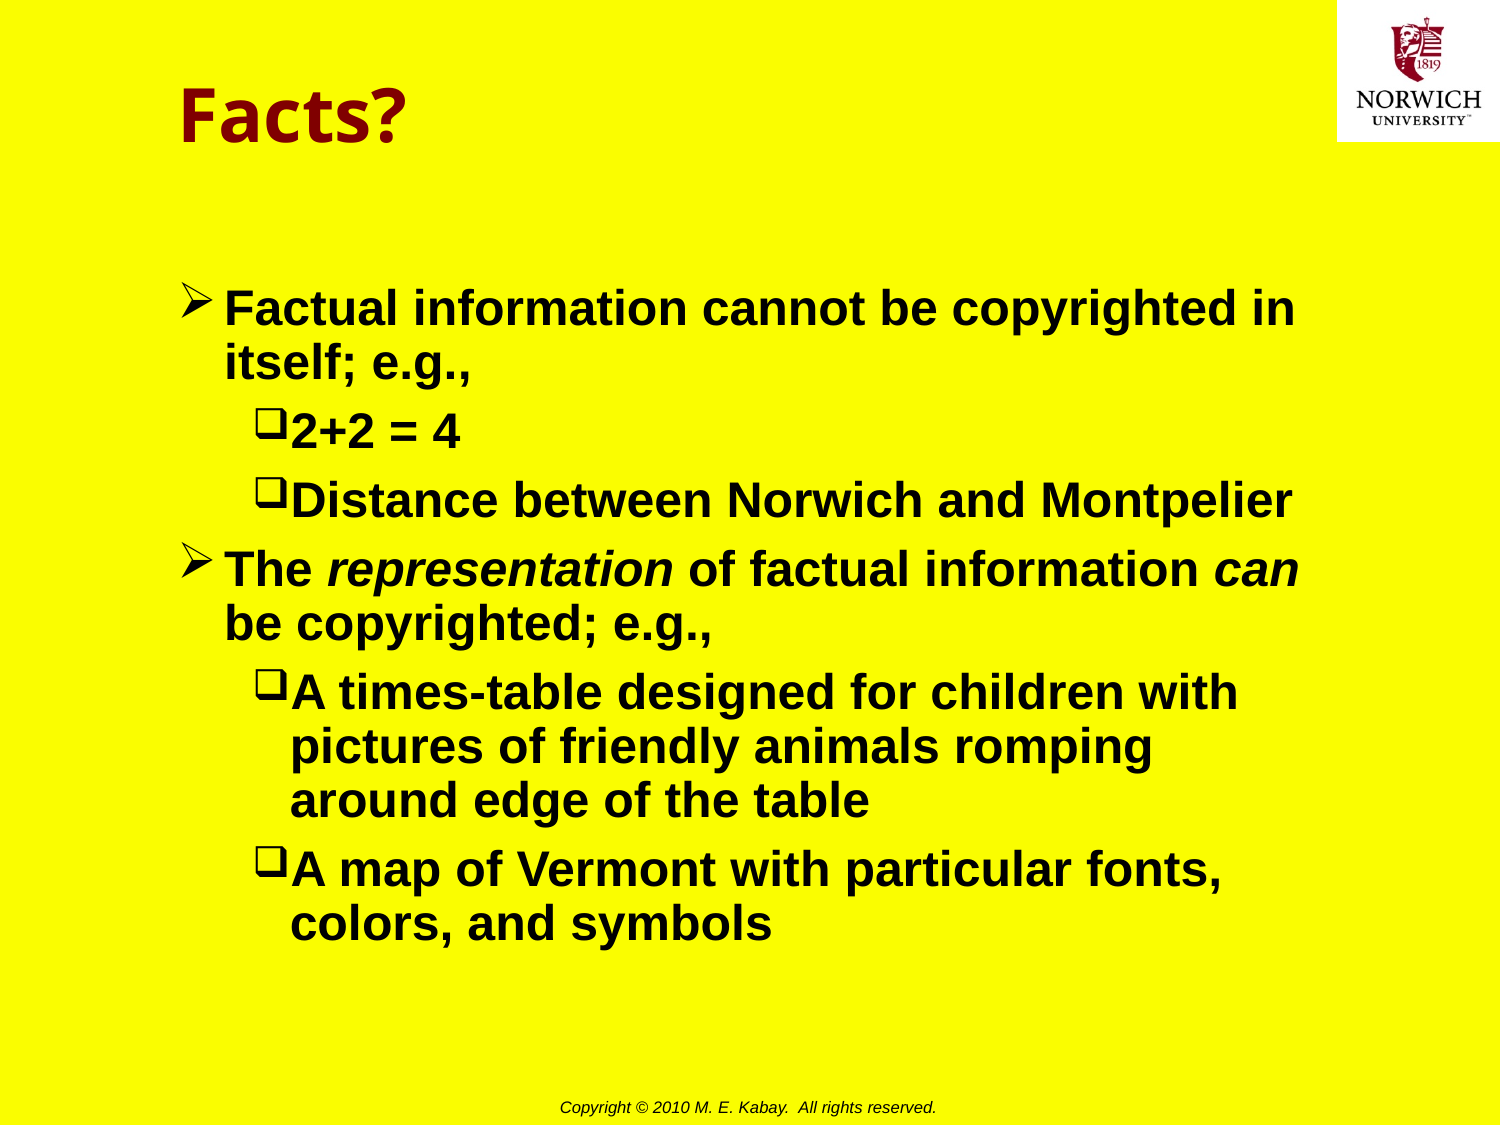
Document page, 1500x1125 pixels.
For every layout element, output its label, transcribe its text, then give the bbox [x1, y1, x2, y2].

list Factual information cannot be copyrighted in itself; e.g., 2+2 = 4 Distance between Norwich and Montpelier The representation of factual information can be copyrighted; e.g., A times-table designed for children with pictures of friendly animals romping around edge of the table A map of Vermont with particular fonts, colors, and symbols [161, 274, 1339, 1039]
title Facts? [161, 24, 1339, 213]
picture [1337, 0, 1500, 142]
